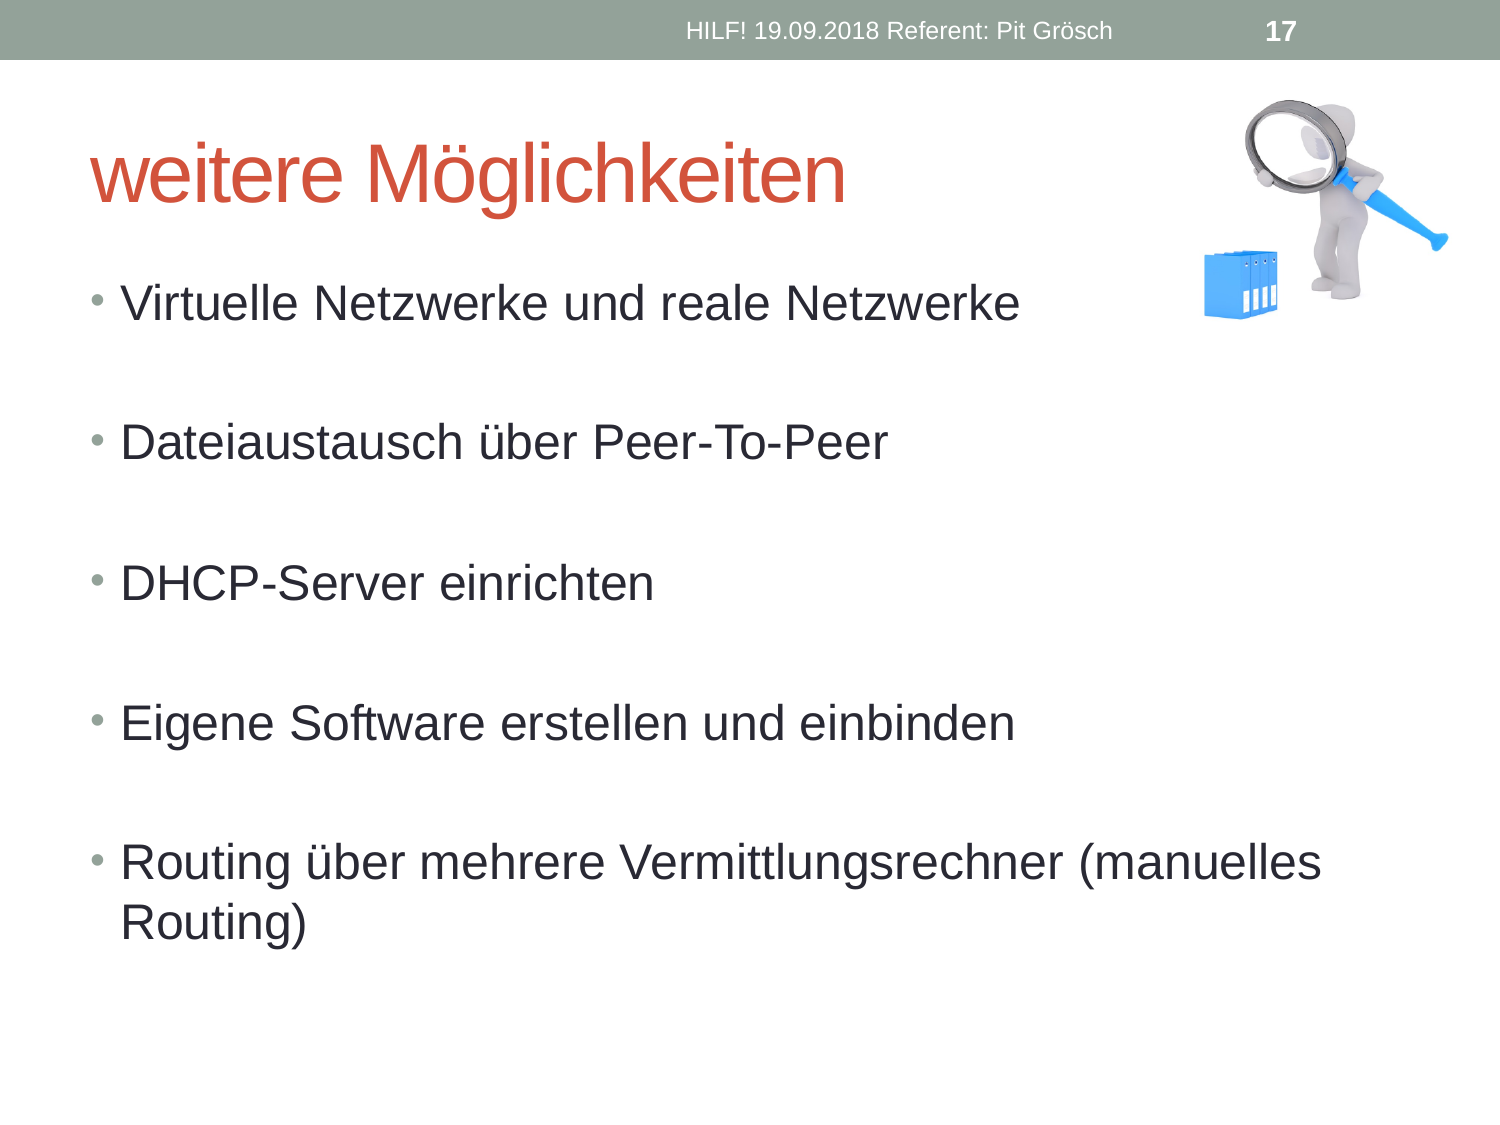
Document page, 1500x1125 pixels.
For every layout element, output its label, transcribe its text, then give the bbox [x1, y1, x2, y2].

list Virtuelle Netzwerke und reale Netzwerke Dateiaustausch über Peer-To-Peer DHCP-Server einrichten Eigene Software erstellen und einbinden Routing über mehrere Vermittlungsrechner (manuelles Routing) [75, 262, 1425, 1063]
footer HILF! 19.09.2018 Referent: Pit Grösch [562, 3, 1238, 57]
slide_number 17 [1250, 3, 1425, 57]
picture [1186, 77, 1458, 327]
title weitere Möglichkeiten [75, 87, 1183, 250]
